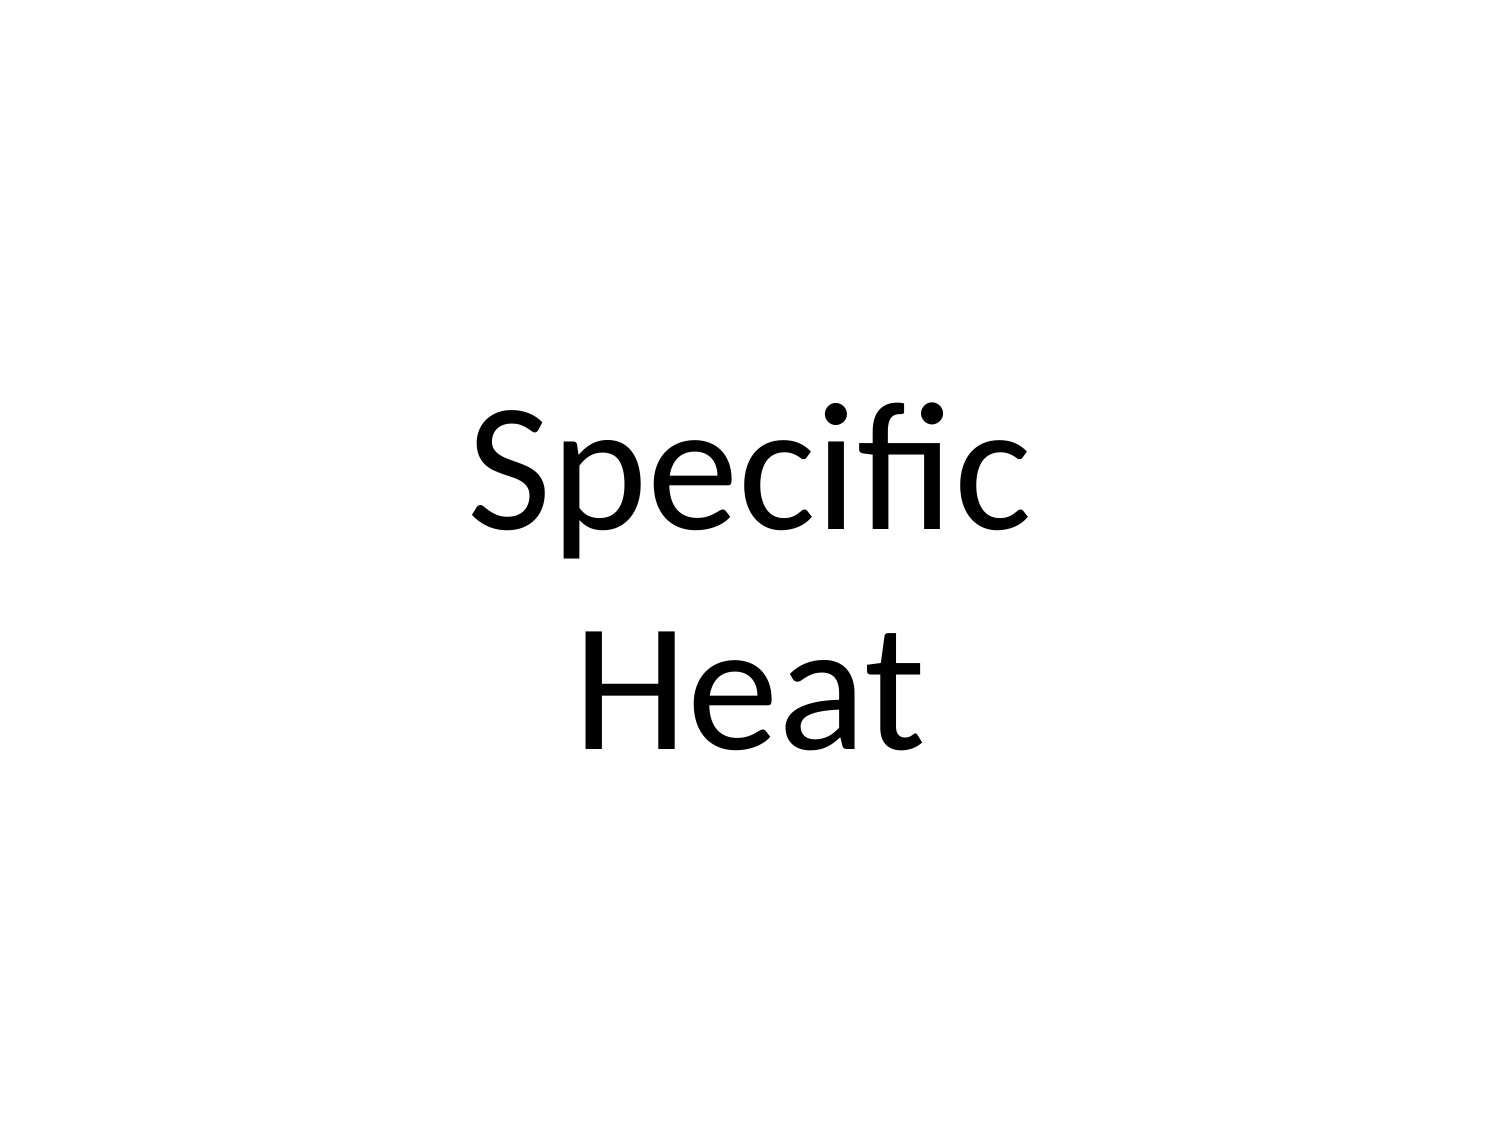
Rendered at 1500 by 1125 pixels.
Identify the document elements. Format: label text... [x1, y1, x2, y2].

title Specific Heat [75, 45, 1425, 1088]
